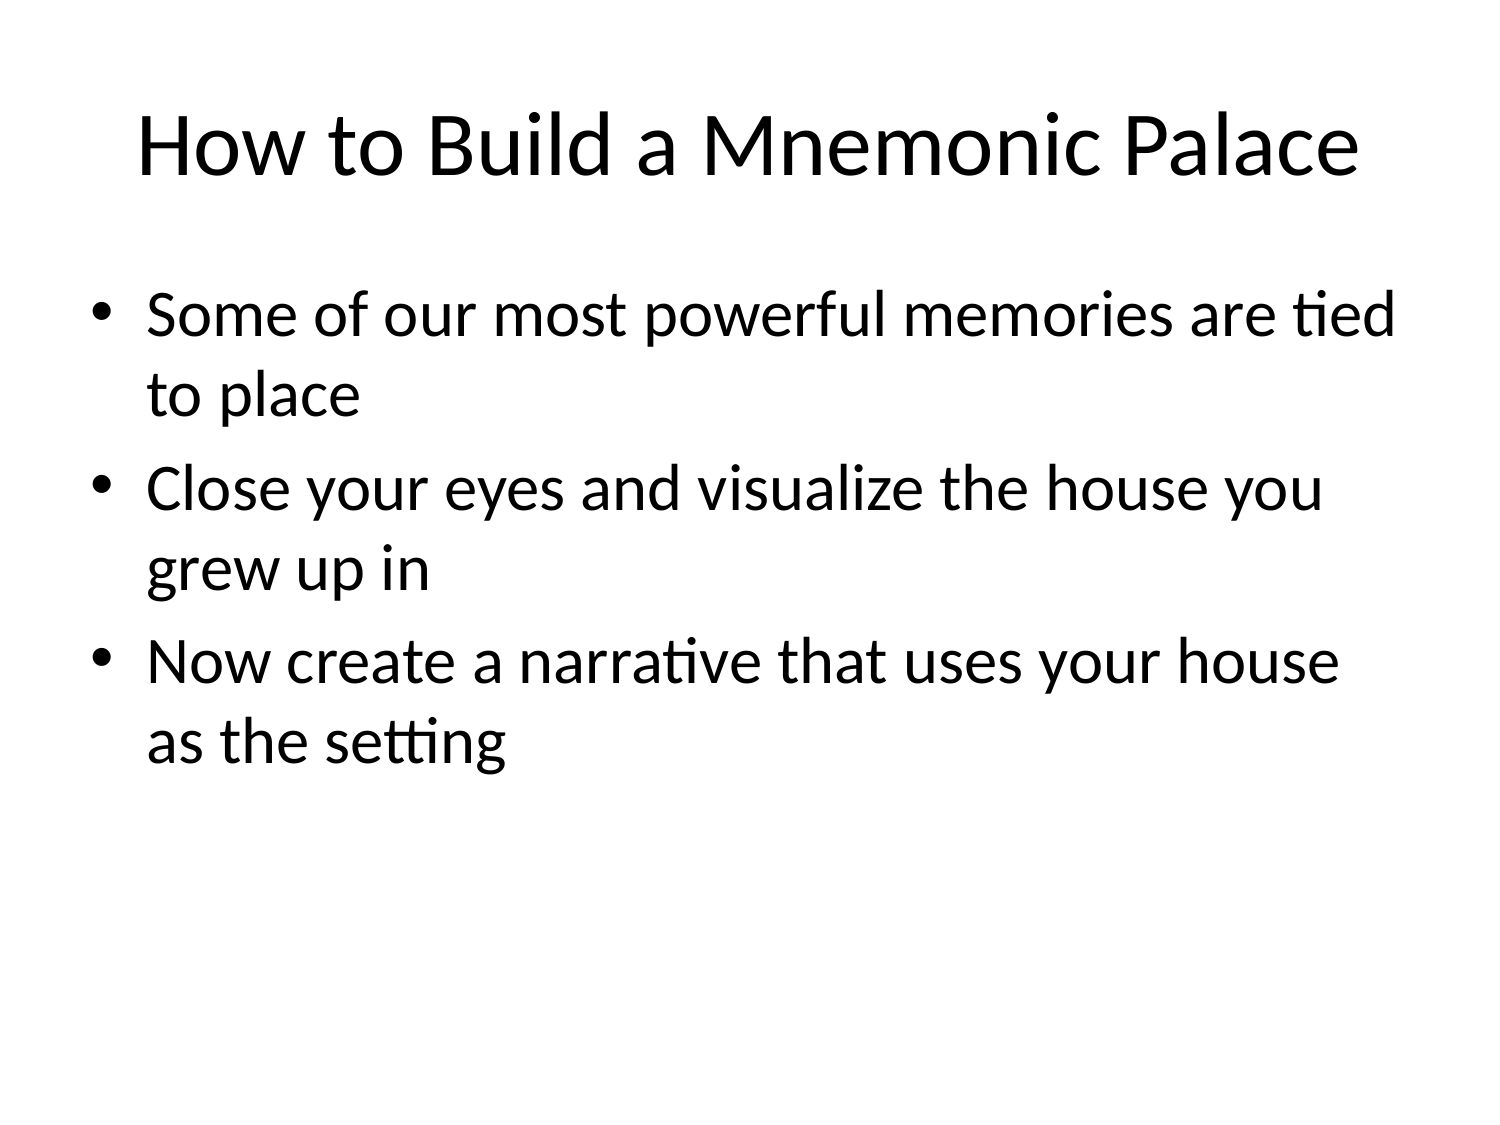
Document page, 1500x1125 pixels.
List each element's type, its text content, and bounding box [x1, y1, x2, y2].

title How to Build a Mnemonic Palace [75, 45, 1425, 233]
list Some of our most powerful memories are tied to place Close your eyes and visualize the house you grew up in Now create a narrative that uses your house as the setting [75, 262, 1425, 1005]
